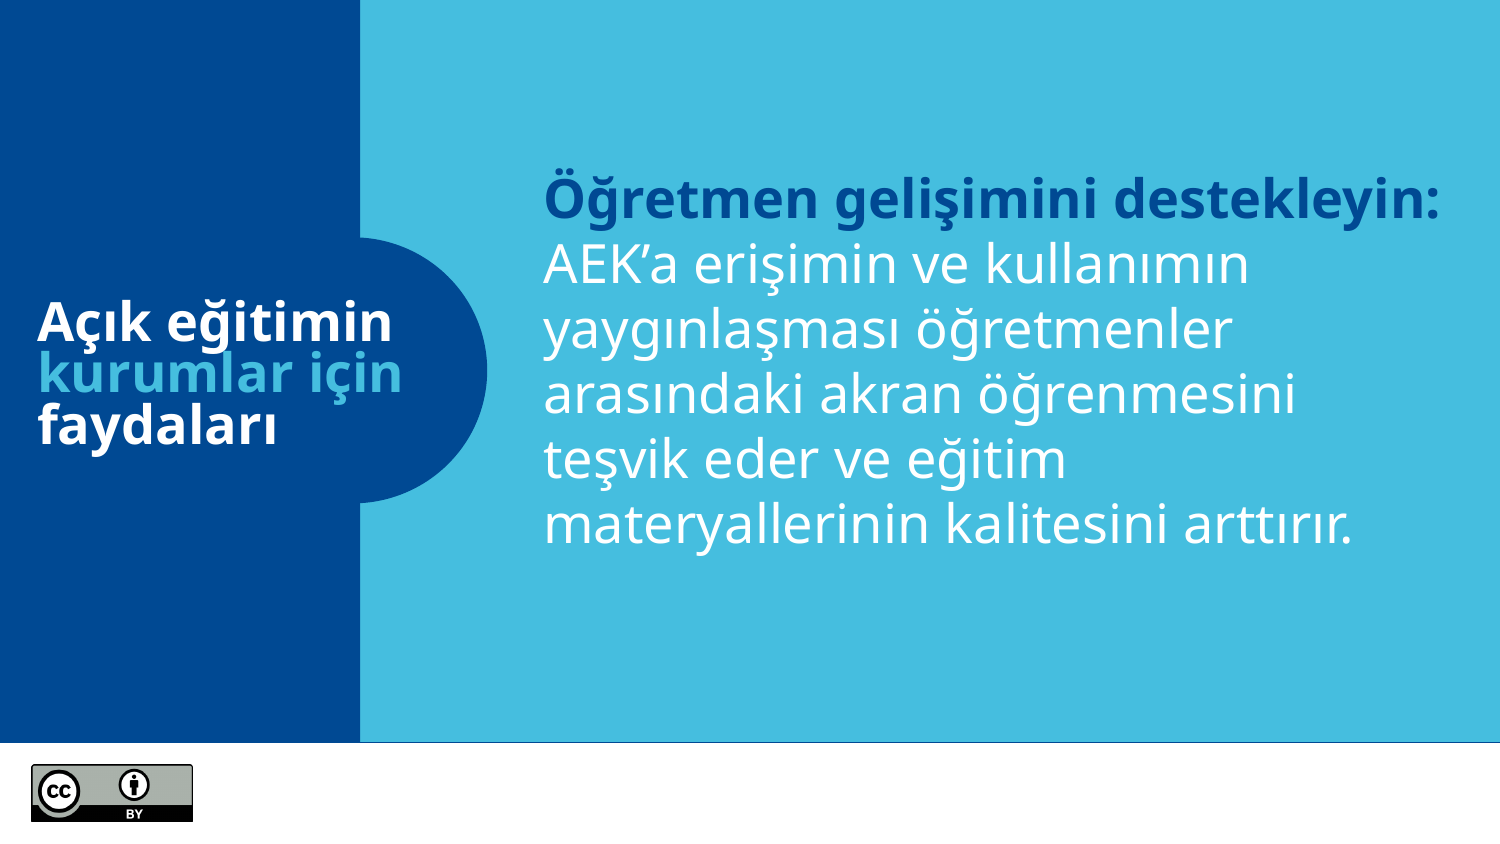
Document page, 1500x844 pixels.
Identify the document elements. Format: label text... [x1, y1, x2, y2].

picture [31, 764, 193, 822]
text_box Öğretmen gelişimini destekleyin: AEK’a erişimin ve kullanımın yaygınlaşması öğretmenler arasındaki akran öğrenmesini teşvik eder ve eğitim materyallerinin kalitesini arttırır. [528, 149, 1471, 570]
text_box Açık eğitimin kurumlar için faydaları [22, 284, 437, 471]
text_box [0, 0, 361, 742]
text_box [0, 750, 1500, 844]
text_box [250, 237, 488, 504]
